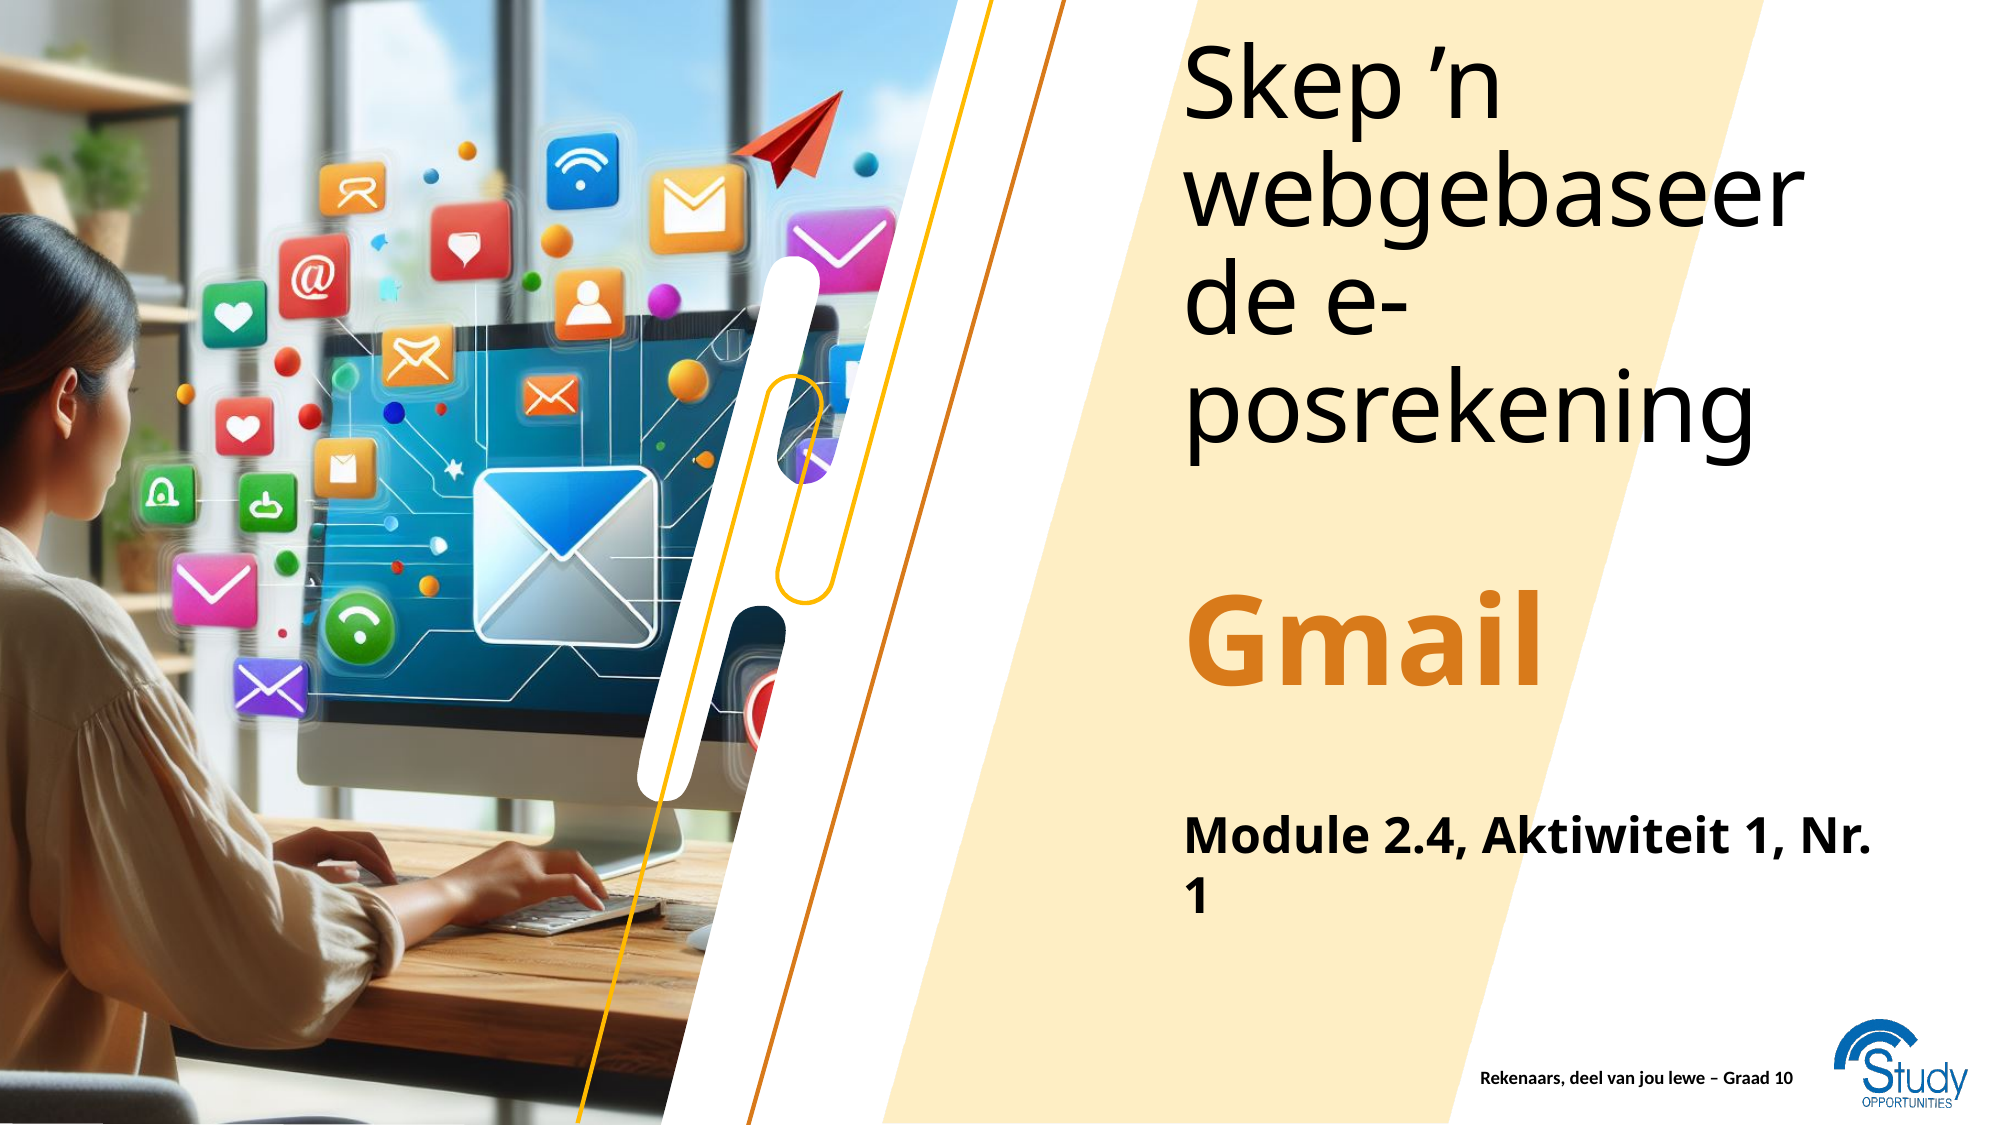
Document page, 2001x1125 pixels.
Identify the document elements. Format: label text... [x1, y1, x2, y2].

picture [1833, 1019, 1968, 1108]
text_box Rekenaars, deel van jou lewe – Graad 10 [1441, 1047, 1809, 1107]
picture [0, 0, 1821, 1125]
text_box [966, 0, 994, 101]
list Gmail [1167, 553, 1878, 719]
title Skep ’n webgebaseerde e-posrekening [1167, 48, 1878, 472]
text_box Module 2.4, Aktiwiteit 1, Nr. 1 [1167, 795, 1901, 883]
